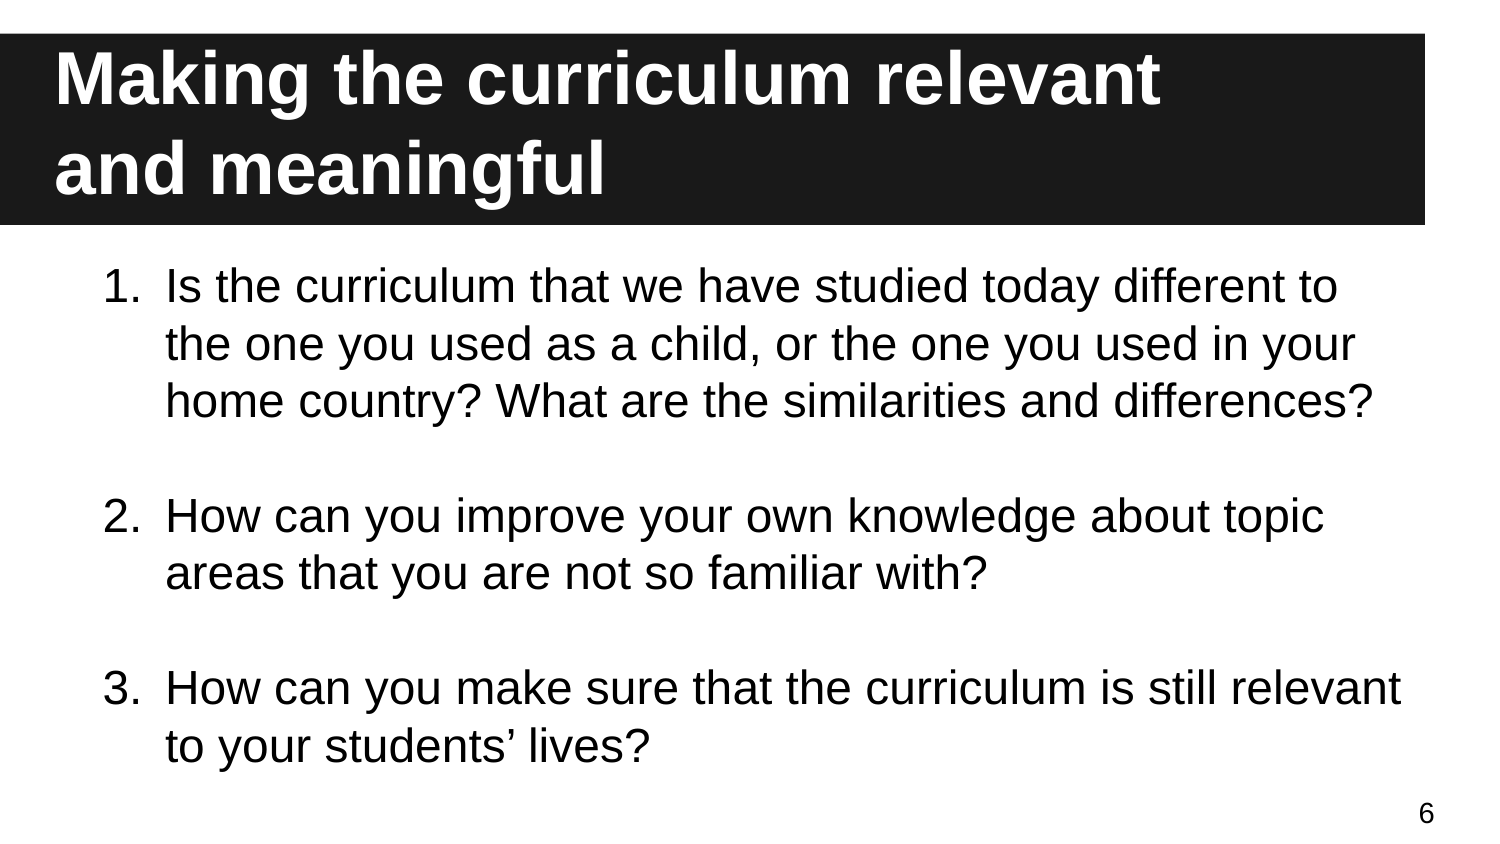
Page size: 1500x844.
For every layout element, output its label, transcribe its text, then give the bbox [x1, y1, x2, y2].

title Making the curriculum relevant and meaningful [39, 37, 1263, 225]
list Is the curriculum that we have studied today different to the one you used as a child, or the one you used in your home country? What are the similarities and differences? How can you improve your own knowledge about topic areas that you are not so familiar with? How can you make sure that the curriculum is still relevant to your students’ lives? [75, 239, 1425, 808]
slide_number 6 [1403, 779, 1494, 844]
